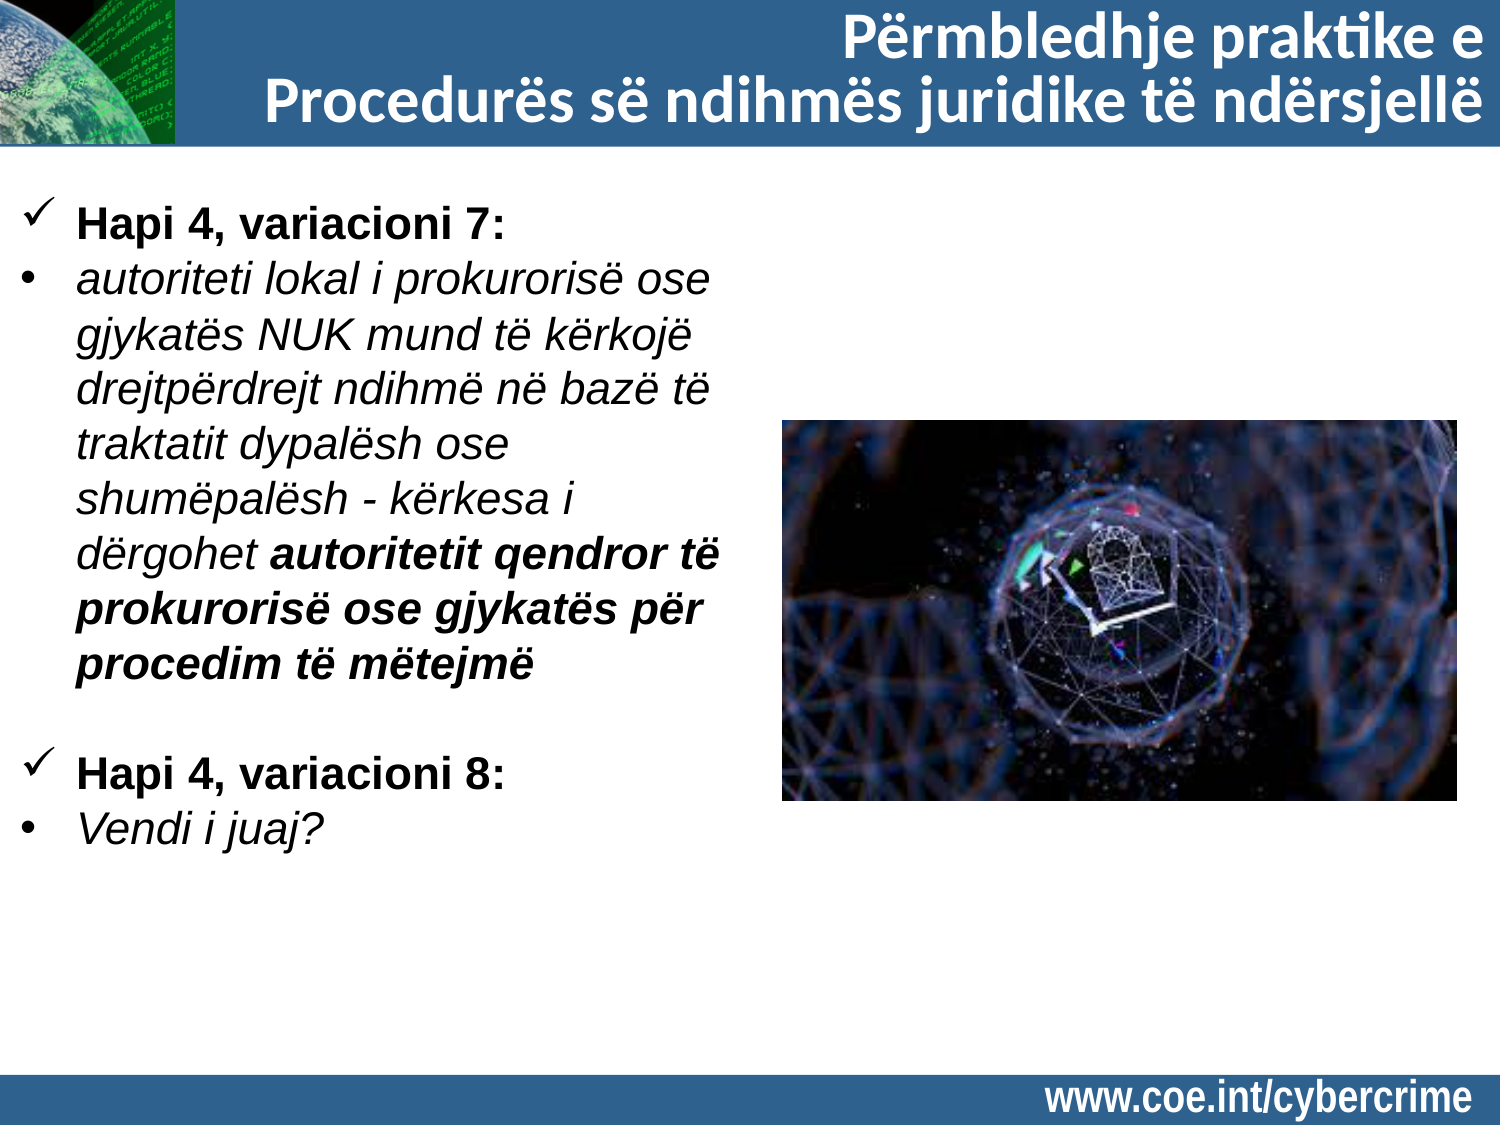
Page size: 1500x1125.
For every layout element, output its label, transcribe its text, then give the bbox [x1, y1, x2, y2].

text_box Hapi 4, variacioni 7: autoriteti lokal i prokurorisë ose gjykatës NUK mund të kërkojë drejtpërdrejt ndihmë në bazë të traktatit dypalësh ose shumëpalësh - kërkesa i dërgohet autoritetit qendror të prokurorisë ose gjykatës për procedim të mëtejmë Hapi 4, variacioni 8: Vendi i juaj? [5, 186, 756, 1027]
picture [0, 0, 175, 144]
text_box Përmbledhje praktike e Procedurës së ndihmës juridike të ndërsjellë [177, 0, 1500, 149]
text_box www.coe.int/cybercrime [1030, 1059, 1500, 1125]
picture [782, 420, 1458, 801]
text_box [0, 1073, 1030, 1125]
